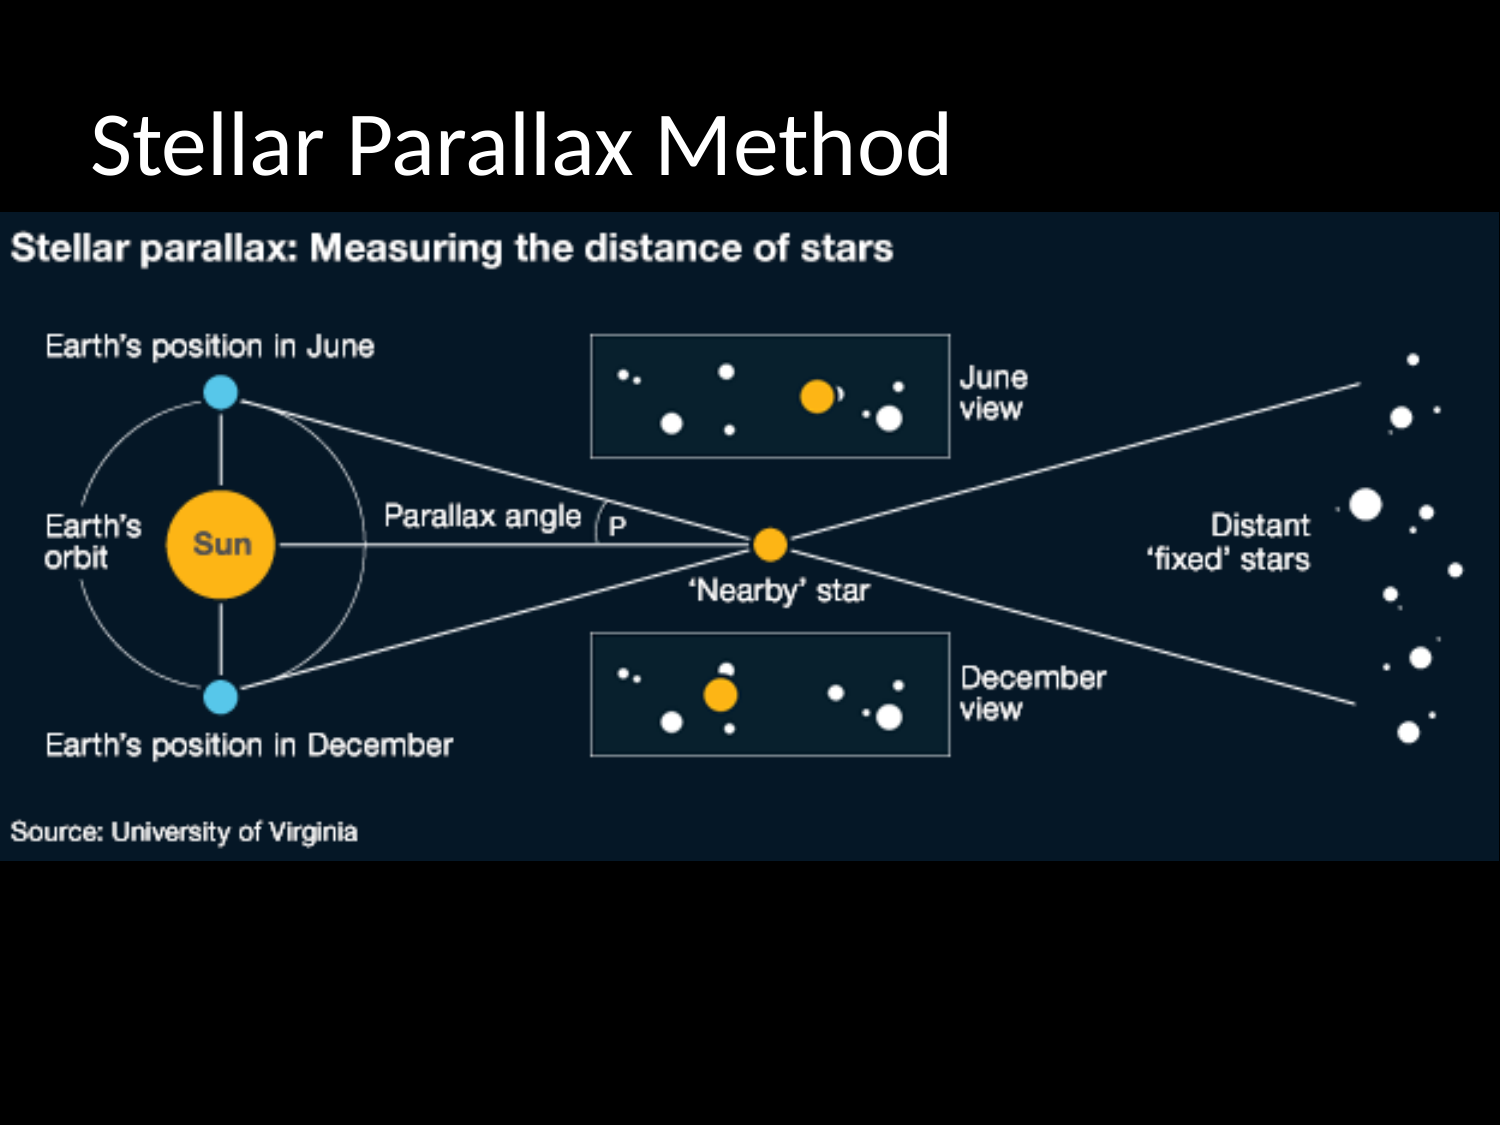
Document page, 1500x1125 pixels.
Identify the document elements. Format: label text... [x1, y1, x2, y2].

picture [0, 212, 1499, 861]
title Stellar Parallax Method [75, 45, 1425, 210]
